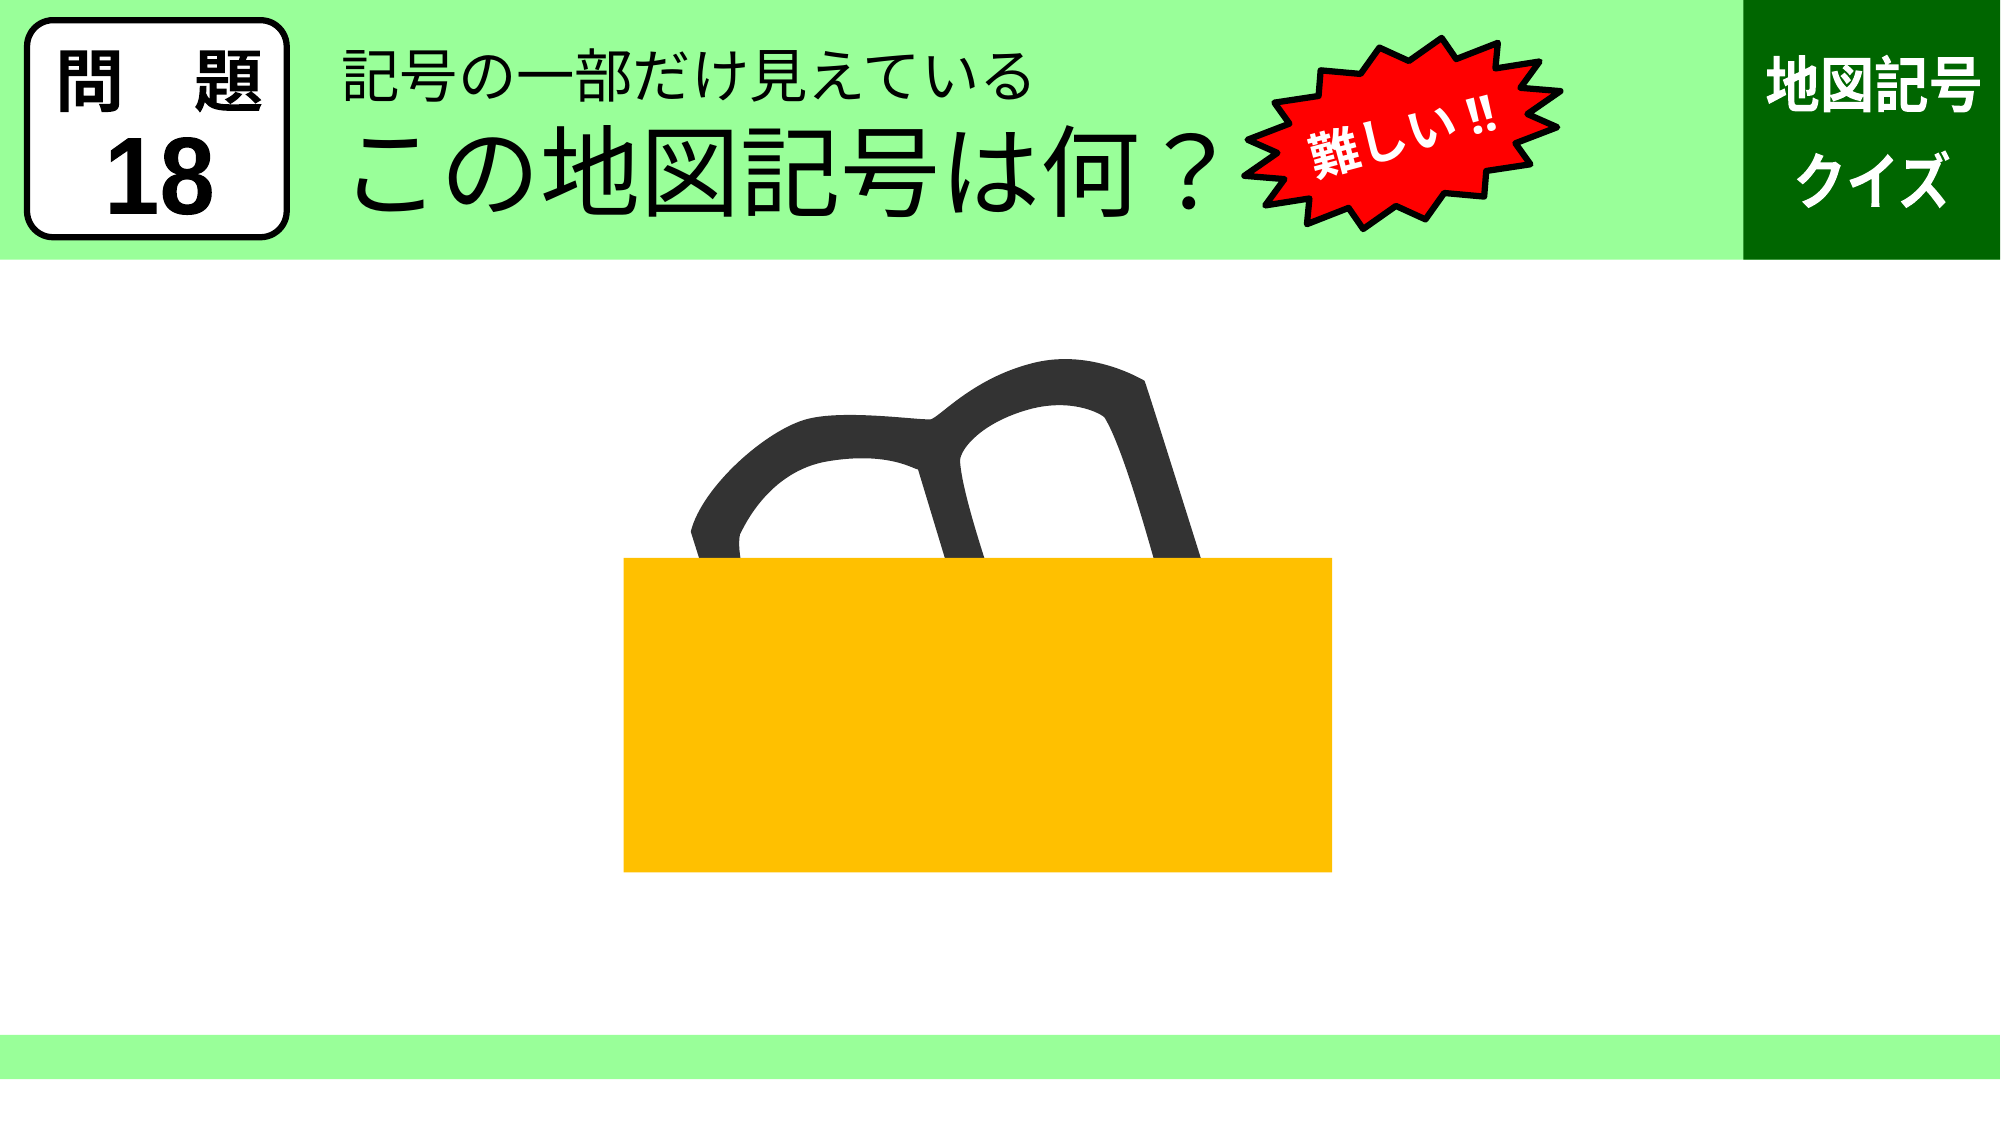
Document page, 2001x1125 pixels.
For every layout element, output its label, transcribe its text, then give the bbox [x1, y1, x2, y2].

text_box [690, 359, 1201, 557]
text_box [0, 1034, 2000, 1080]
text_box 記号の一部だけ見えている [326, 32, 1053, 117]
text_box この地図記号は何？ [325, 101, 1256, 237]
text_box [623, 557, 1333, 873]
text_box 難しい!! [1244, 37, 1561, 230]
